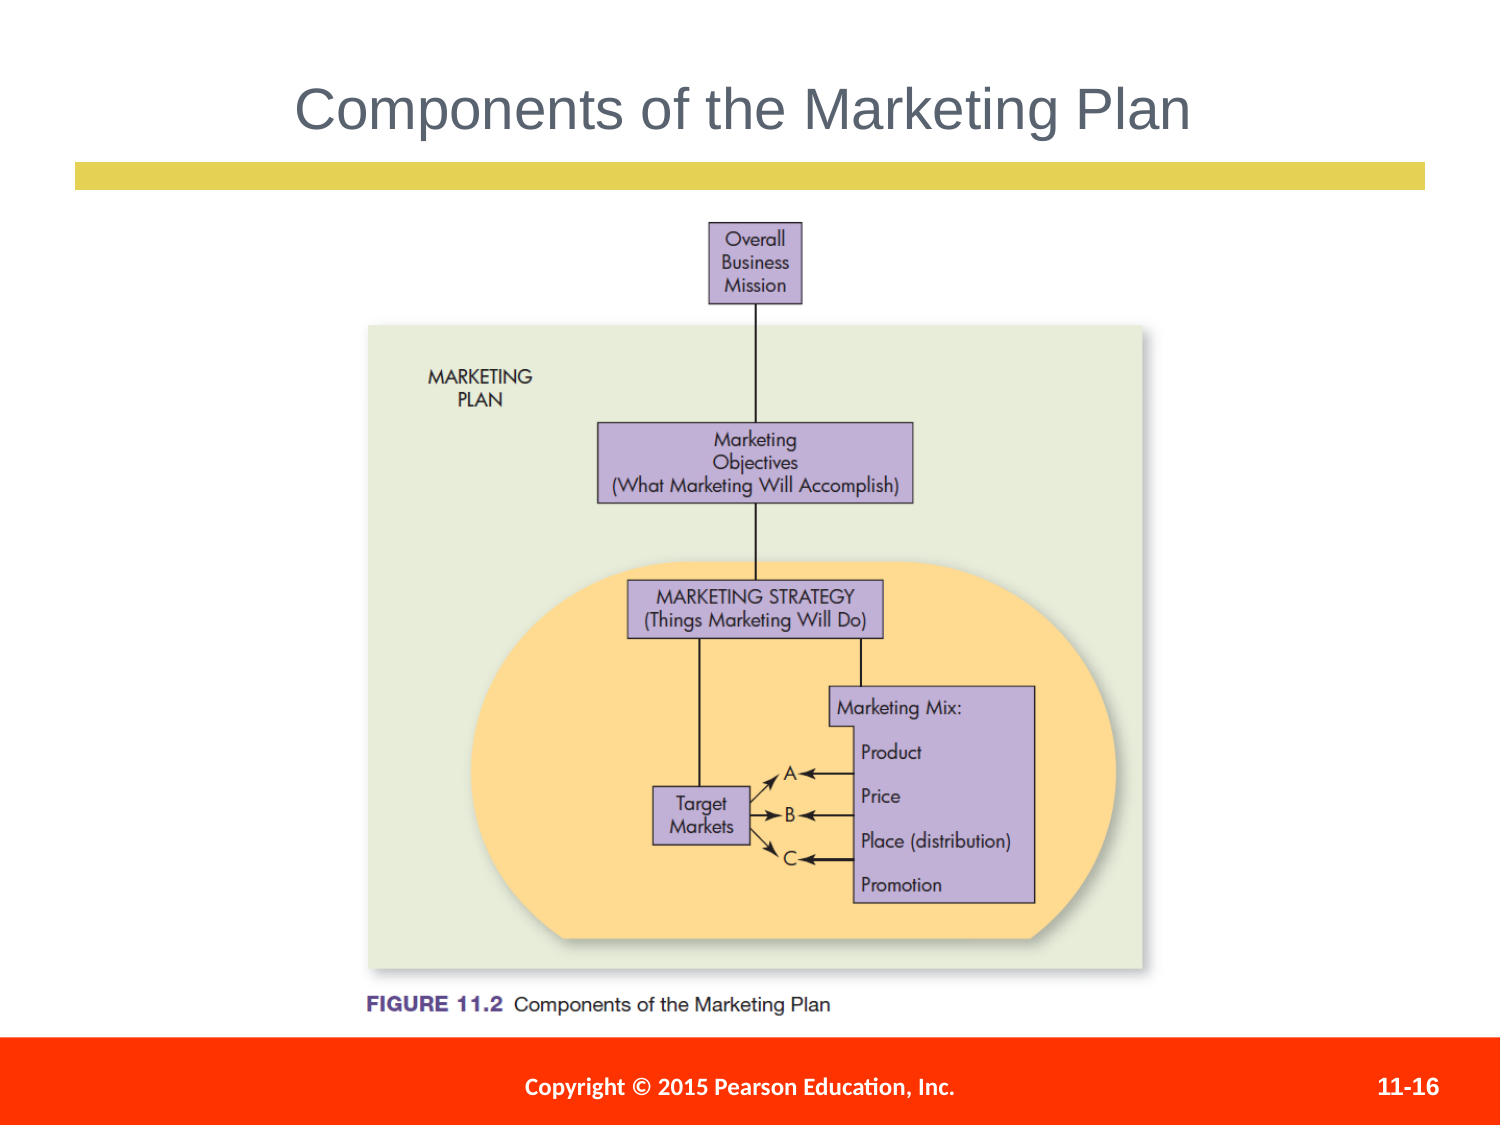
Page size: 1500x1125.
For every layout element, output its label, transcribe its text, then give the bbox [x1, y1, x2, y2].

text_box Components of the Marketing Plan [50, 12, 1438, 200]
picture [316, 198, 1183, 1026]
